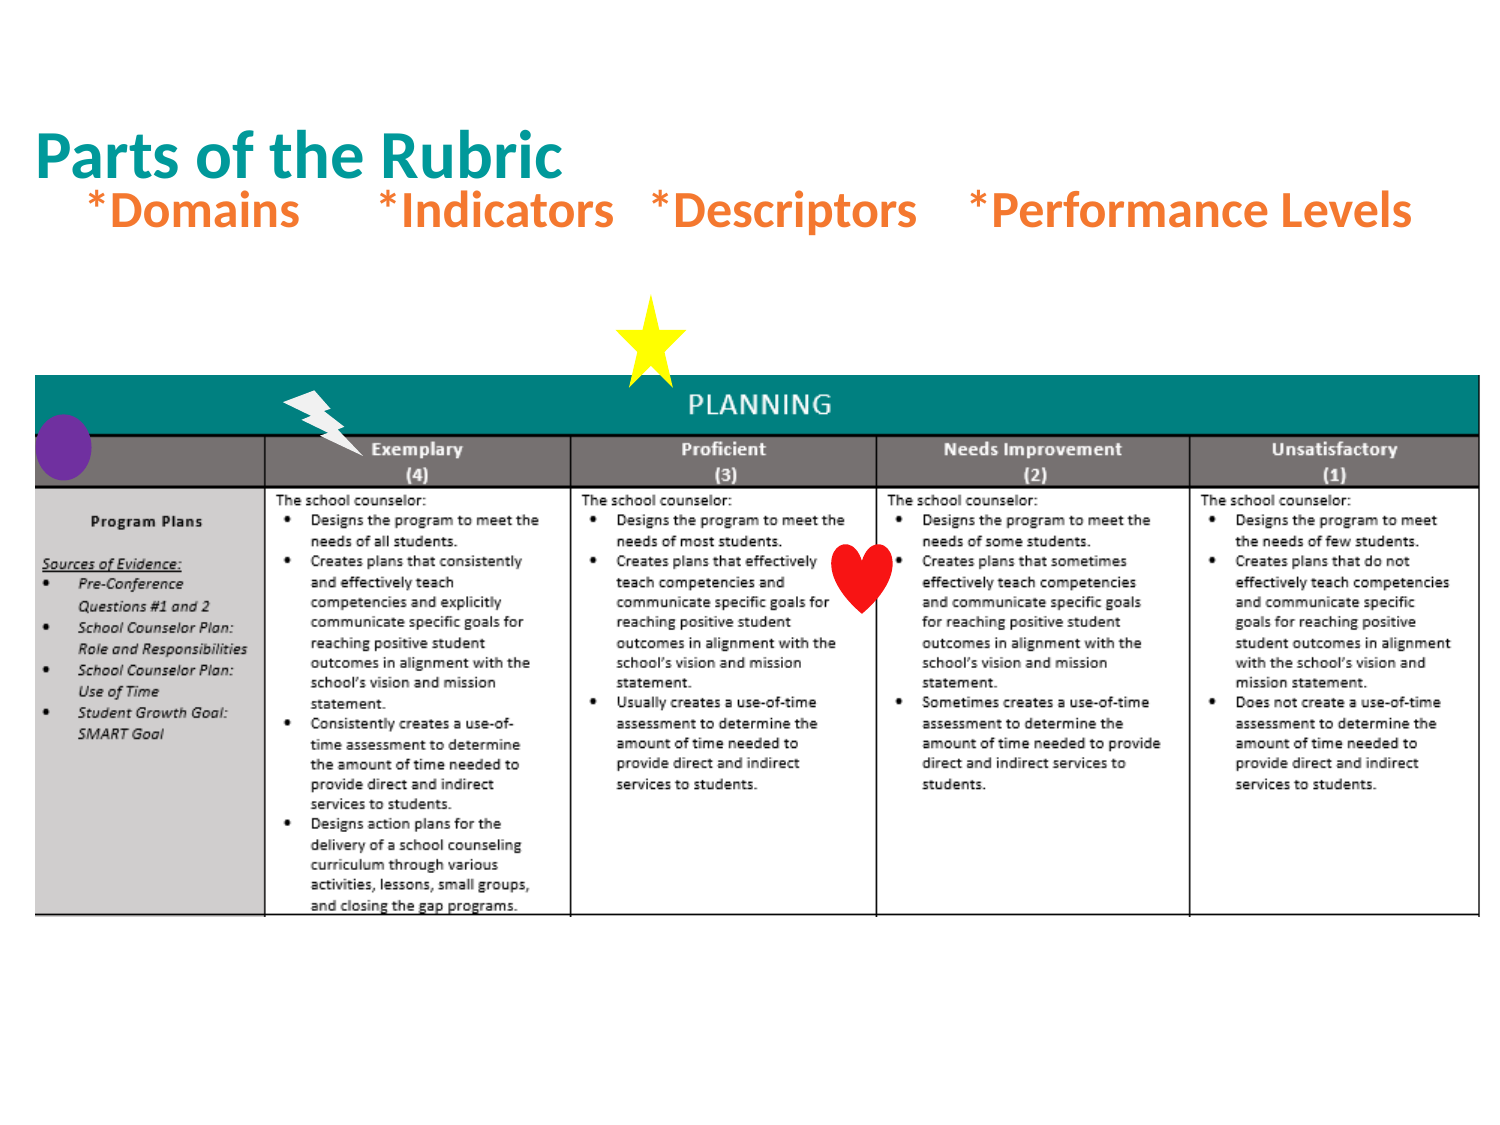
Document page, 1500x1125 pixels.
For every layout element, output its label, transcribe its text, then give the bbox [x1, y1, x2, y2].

text_box [612, 293, 689, 375]
title Parts of the Rubric [35, 35, 1267, 193]
text_box *Descriptors [632, 168, 933, 246]
picture [35, 375, 1483, 917]
text_box *Performance Levels [950, 168, 1428, 280]
text_box *Indicators [360, 168, 630, 280]
text_box *Domains [69, 168, 342, 246]
